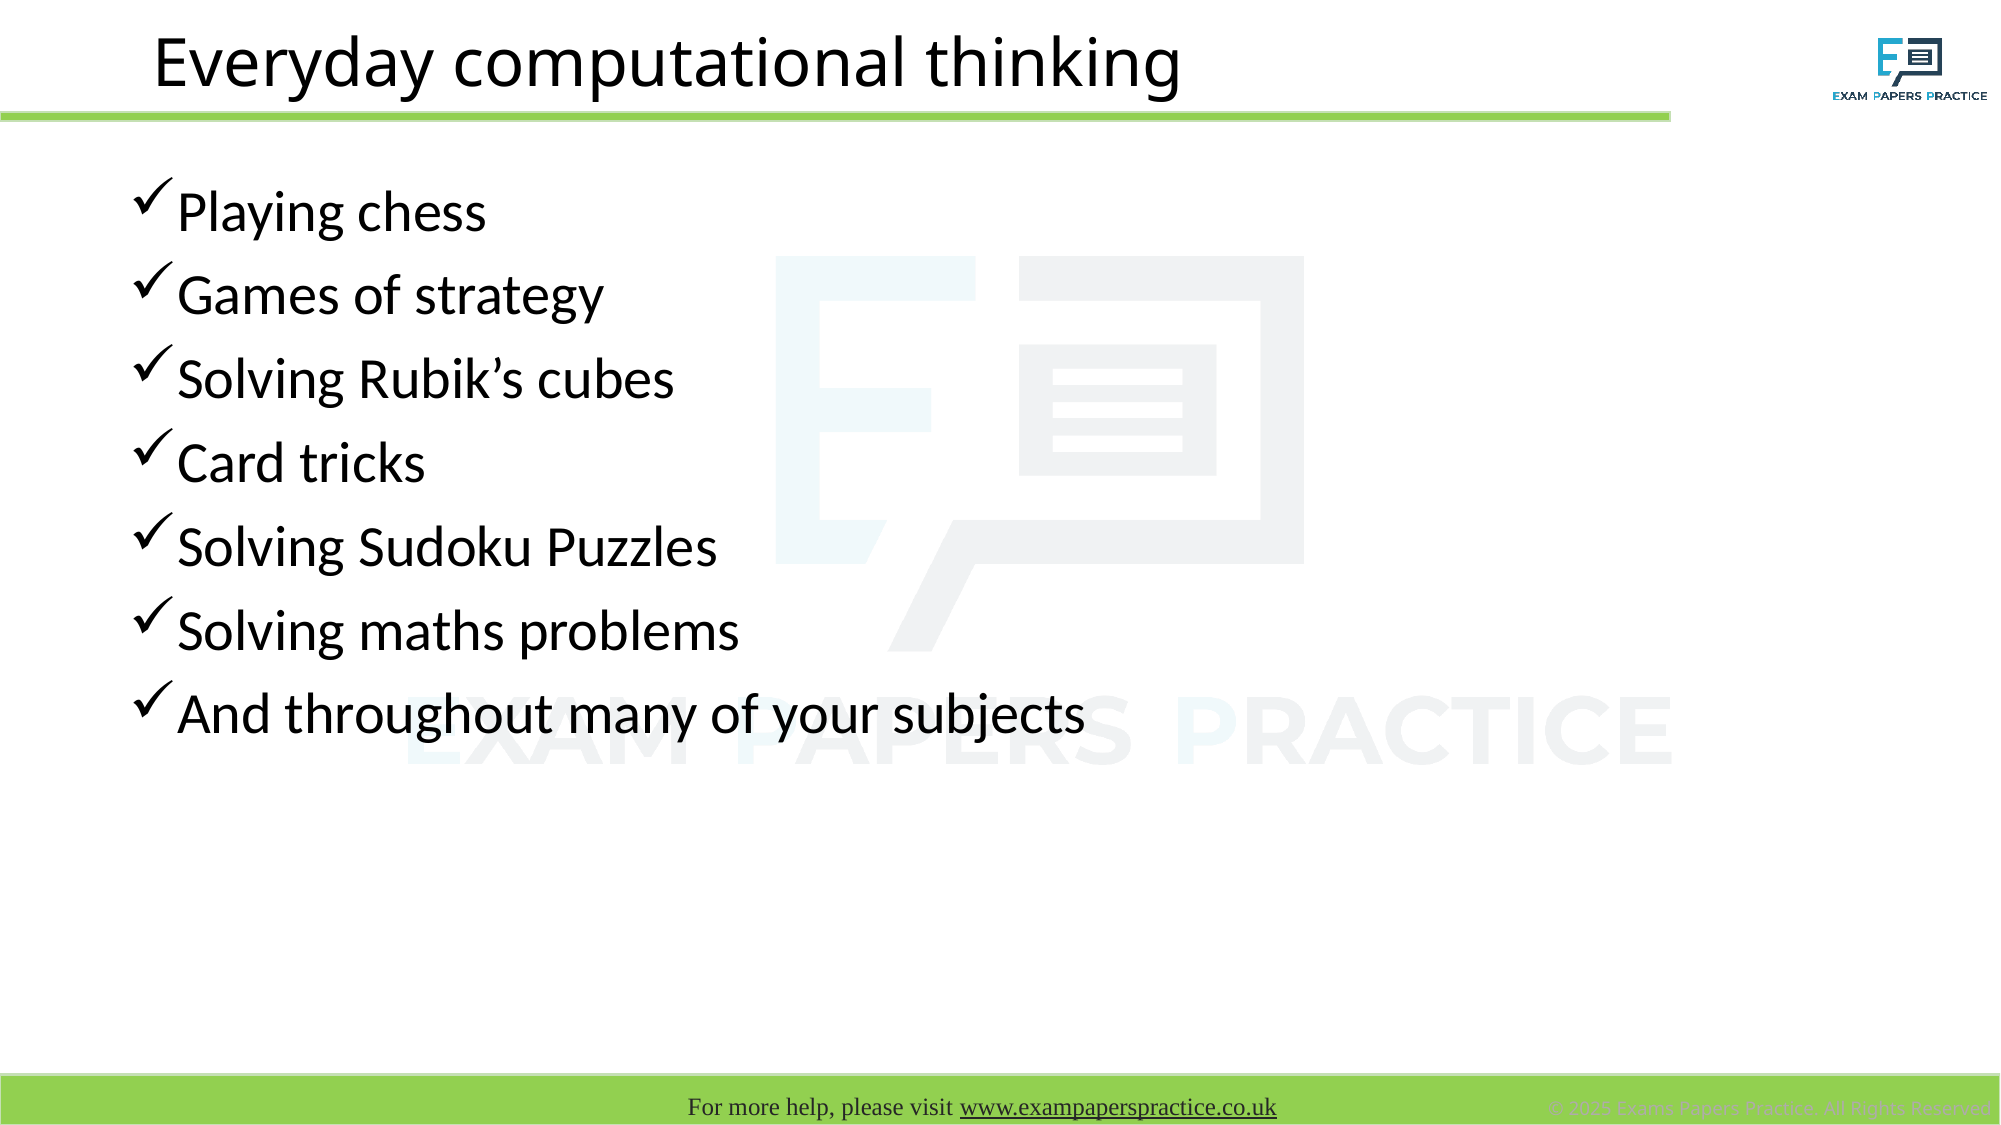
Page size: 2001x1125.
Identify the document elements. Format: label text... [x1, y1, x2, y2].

list Playing chess Games of strategy Solving Rubik’s cubes Card tricks Solving Sudoku Puzzles Solving maths problems And throughout many of your subjects [113, 173, 1839, 887]
title Everyday computational thinking [137, 59, 1863, 70]
